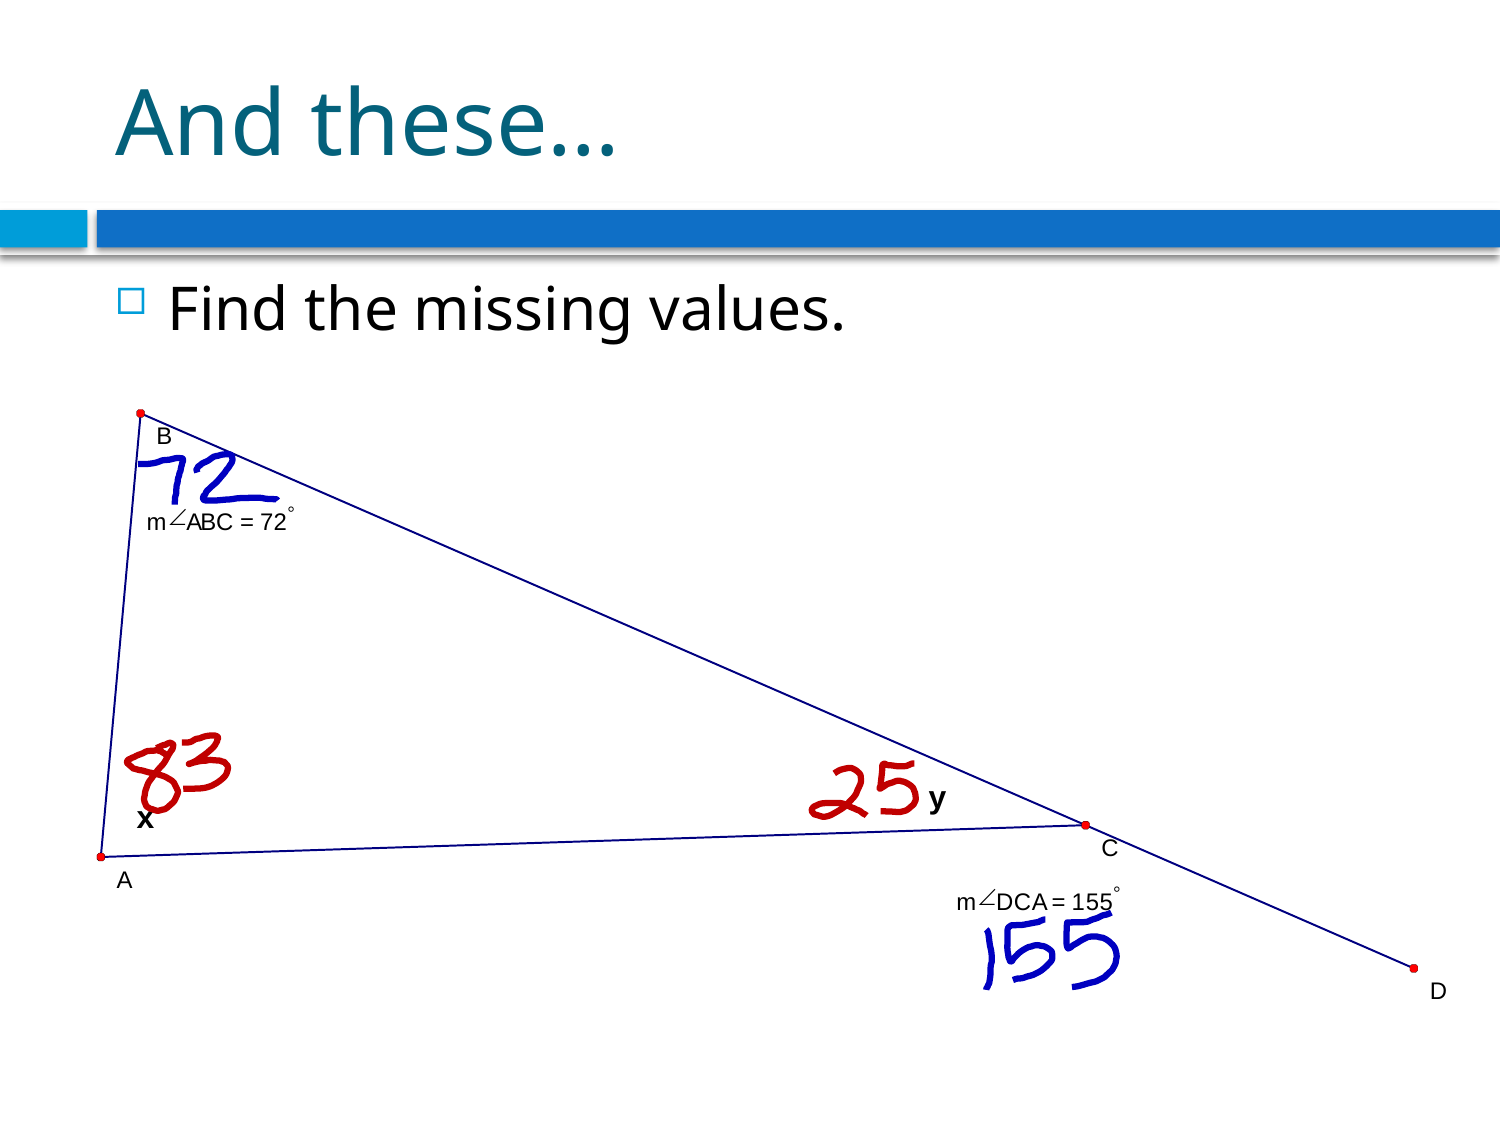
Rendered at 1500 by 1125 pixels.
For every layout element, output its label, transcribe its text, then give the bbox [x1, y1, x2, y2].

picture [74, 387, 1468, 1029]
list Find the missing values. [100, 262, 1438, 386]
title And these… [100, 37, 1438, 200]
